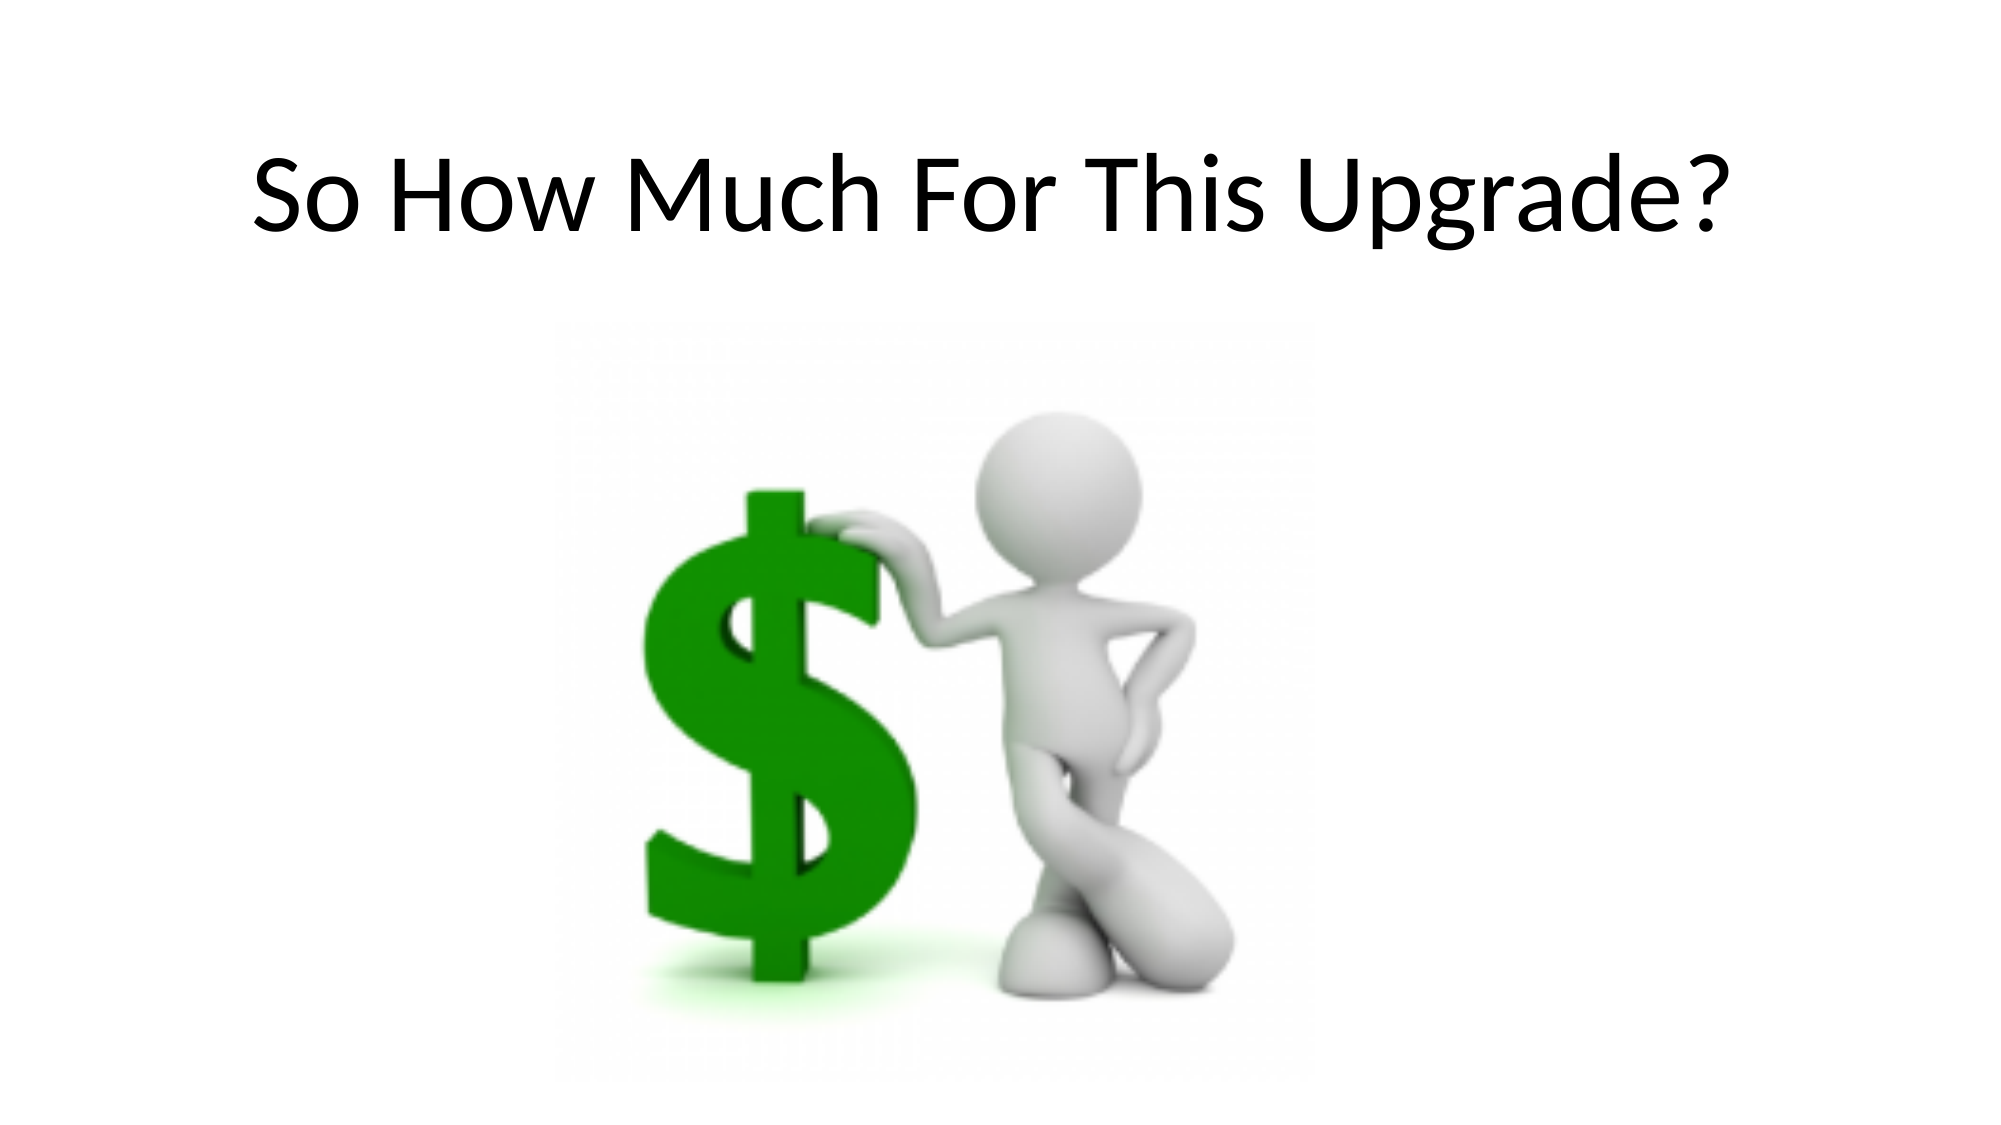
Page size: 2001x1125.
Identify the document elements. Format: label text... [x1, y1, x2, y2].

picture [555, 322, 1315, 1082]
list So How Much For This Upgrade? [131, 126, 1857, 674]
